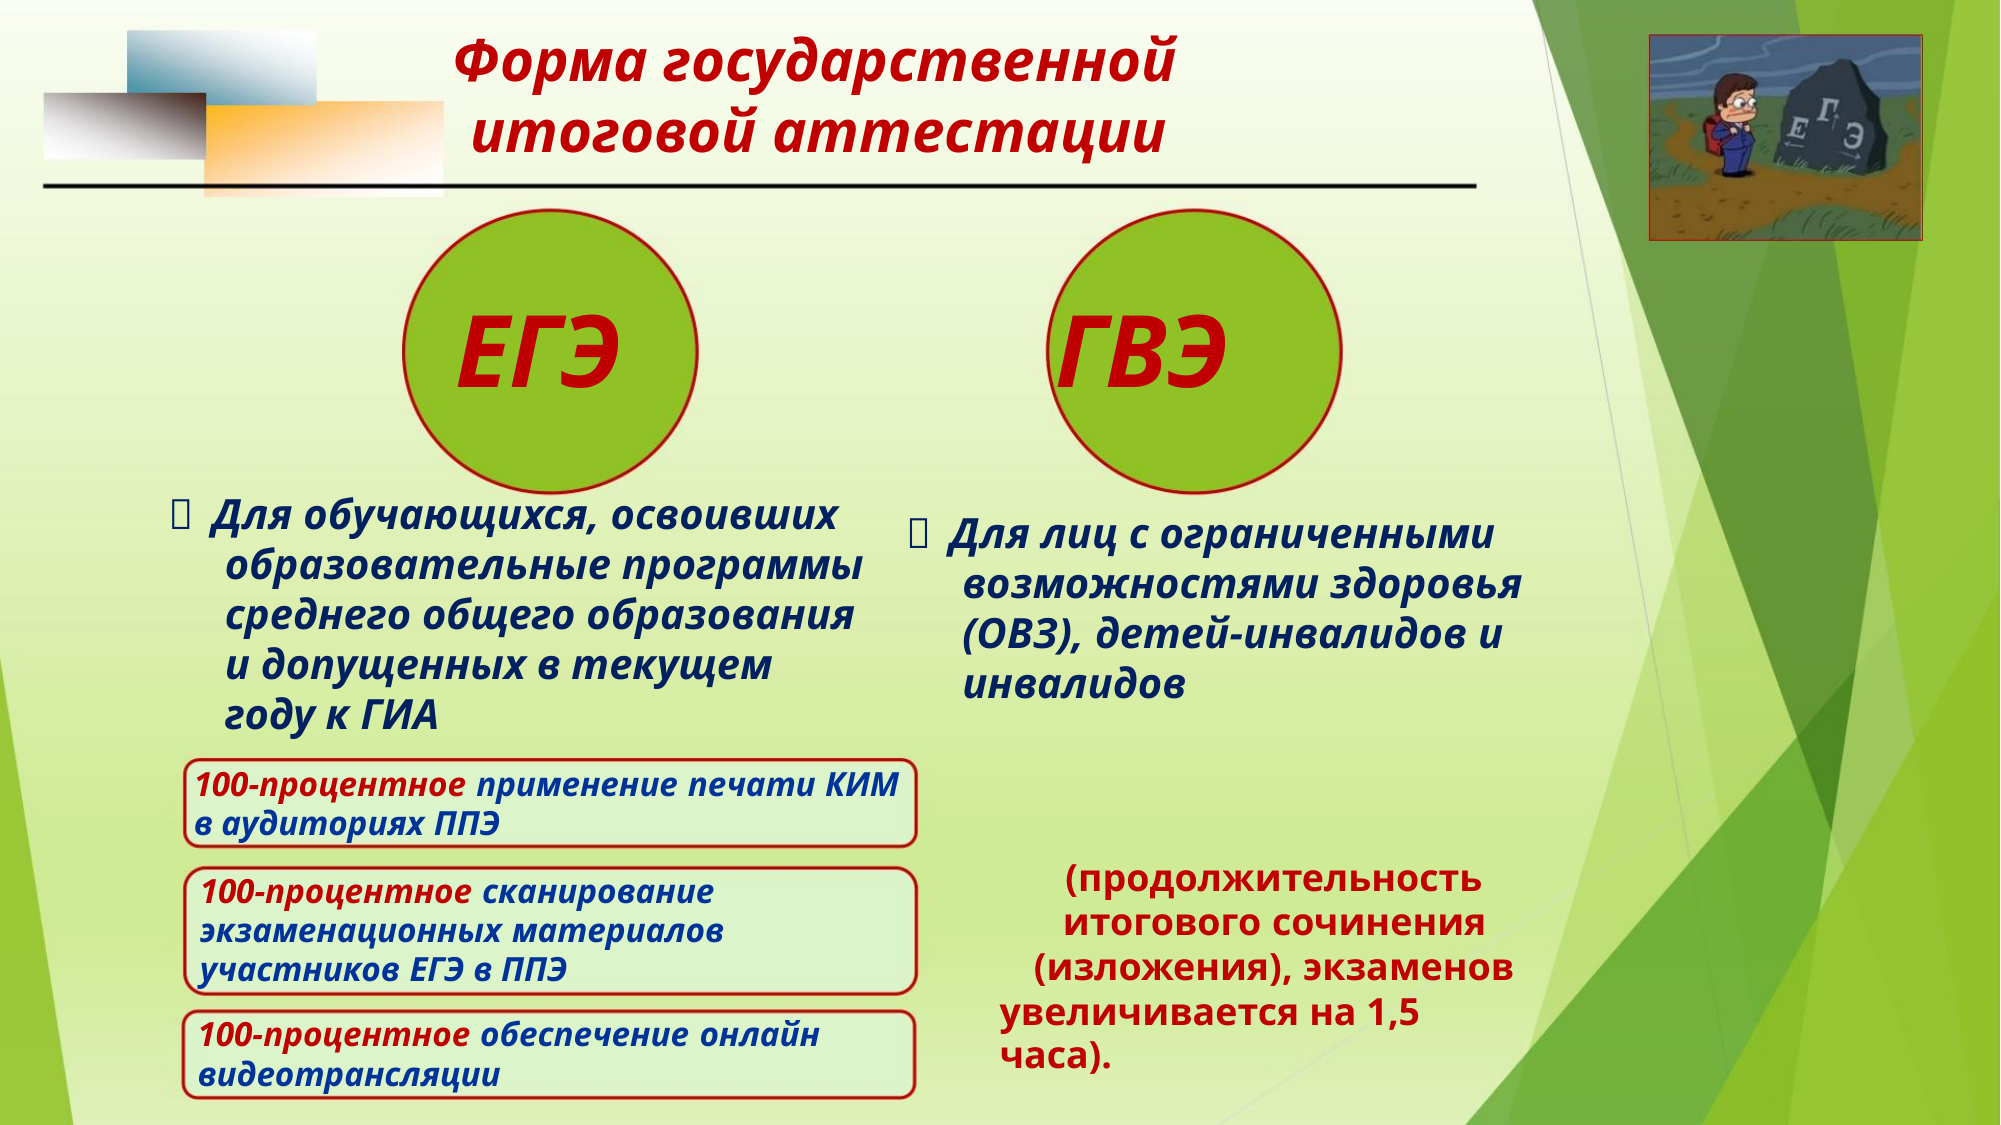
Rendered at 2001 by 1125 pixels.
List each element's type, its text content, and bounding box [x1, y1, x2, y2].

text_box (продолжительность итогового сочинения (изложения), экзаменов увеличивается на 1,5 часа). [999, 855, 1538, 1077]
text_box 100-процентное применение печати КИМ в аудиториях ППЭ [193, 764, 911, 843]
text_box  Для лиц с ограниченными возможностями здоровья (ОВЗ), детей-инвалидов и инвалидов [906, 510, 1545, 707]
text_box [0, 0, 2000, 1125]
text_box видеотрансляции [197, 1054, 518, 1094]
text_box образовательные программы среднего общего образования и допущенных в текущем году к ГИА [224, 541, 896, 738]
text_box 100-процентное сканирование экзаменационных материалов участников ЕГЭ в ППЭ [199, 871, 733, 989]
text_box 100-процентное обеспечение онлайн [197, 1014, 836, 1054]
text_box  Для обучающихся, освоивших [168, 491, 891, 538]
text_box Форма государственной итоговой аттестации [452, 25, 1187, 165]
text_box ЕГЭ ГВЭ [455, 295, 1323, 408]
